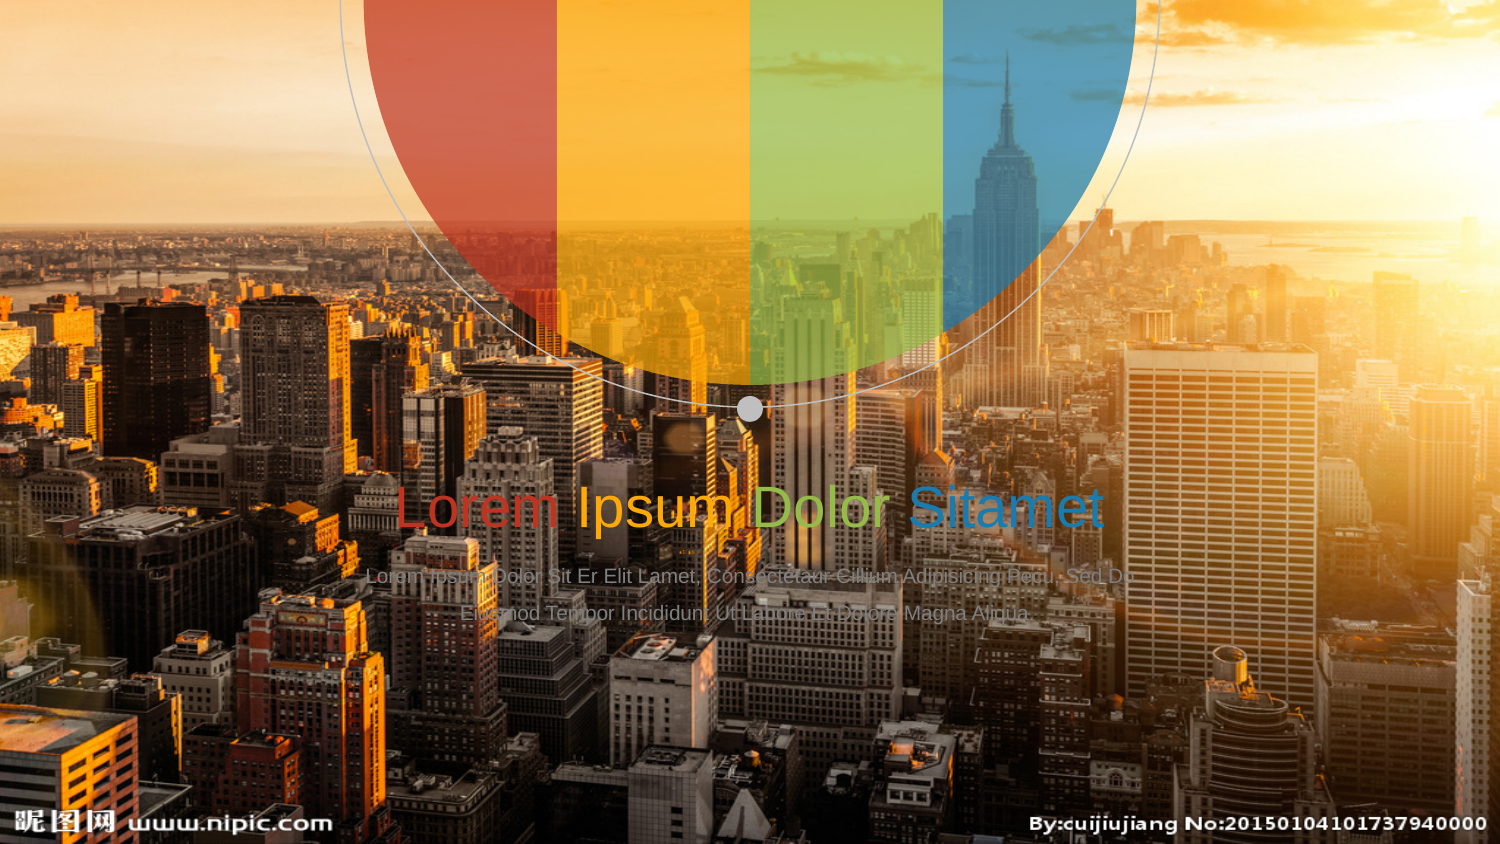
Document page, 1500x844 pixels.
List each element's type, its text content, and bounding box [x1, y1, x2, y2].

text_box Lorem Ipsum Dolor Sitamet [266, 461, 1234, 547]
picture [342, 0, 1158, 406]
picture [0, 0, 1500, 844]
text_box Lorem Ipsum Dolor Sit Er Elit Lamet, Consectetaur Cillium Adipisicing Pecu, Sed Do Eiusmod Tempor Incididunt Ut Labore Et Dolore Magna Aliqua. [332, 542, 1168, 632]
